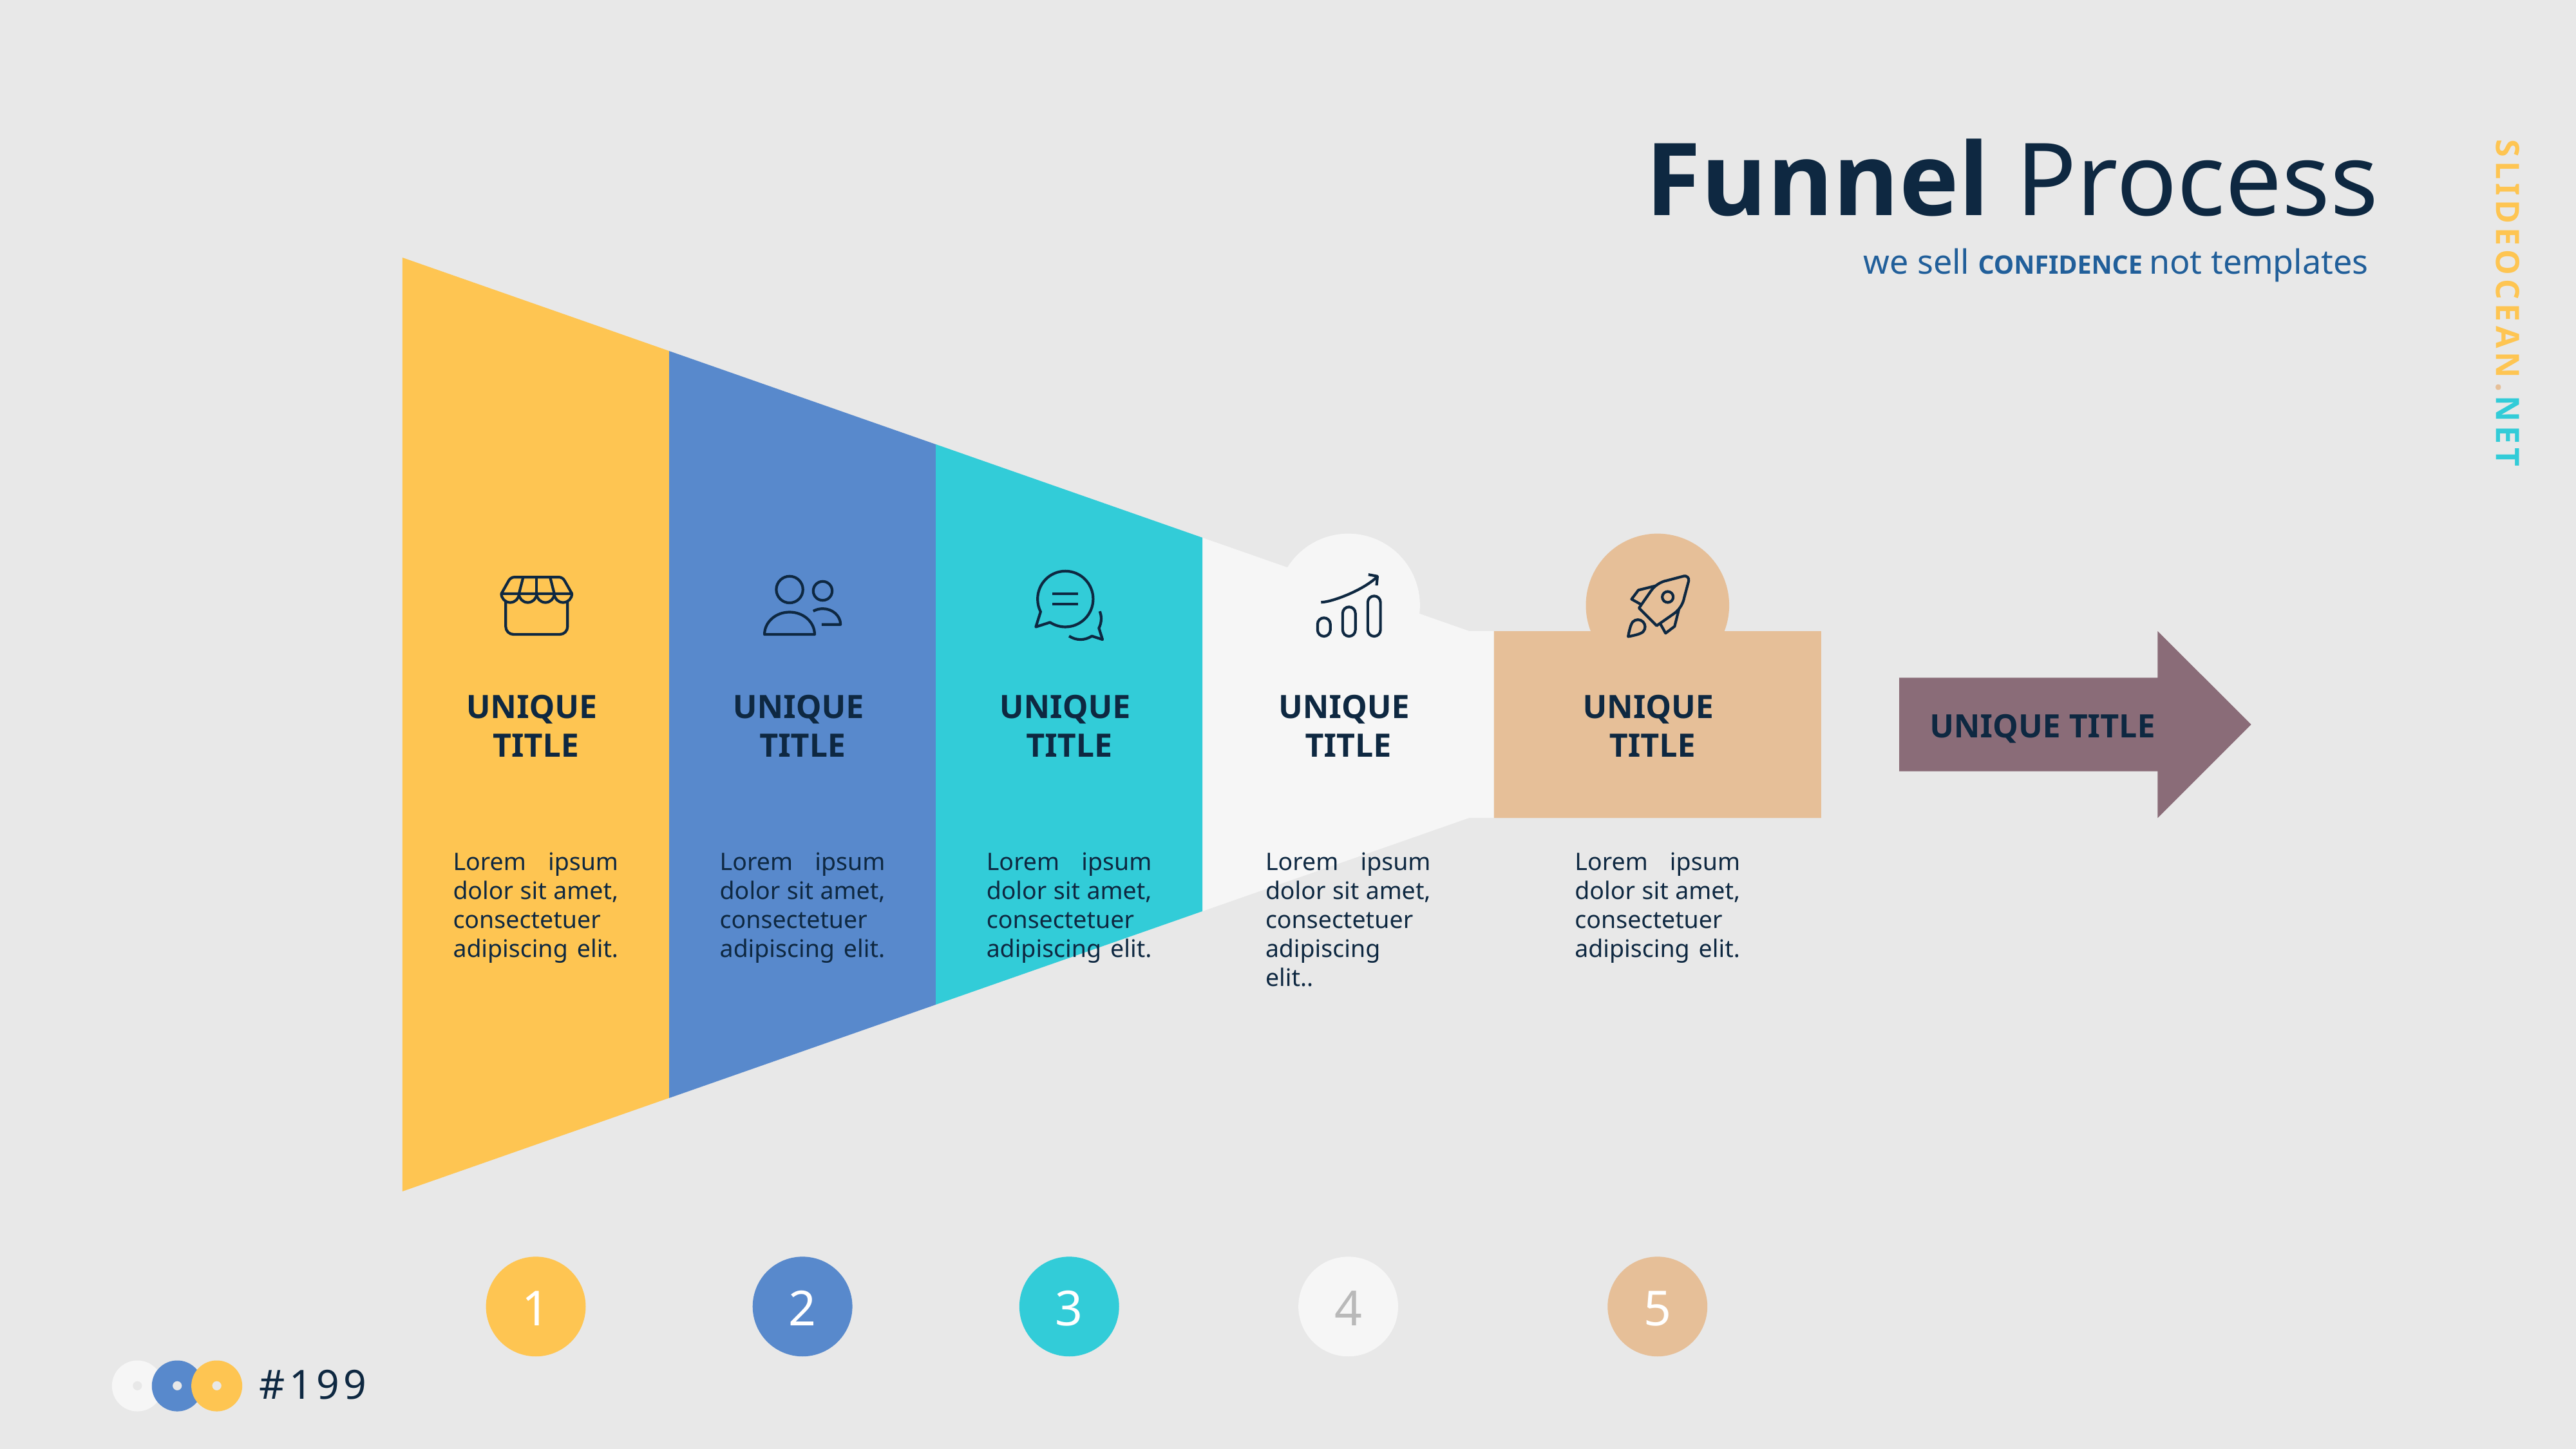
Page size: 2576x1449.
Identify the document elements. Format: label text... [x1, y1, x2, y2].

text_box 2 [752, 1255, 854, 1358]
text_box [401, 256, 670, 1193]
text_box [1628, 620, 1645, 637]
text_box 4 [1297, 1255, 1399, 1358]
text_box Lorem ipsum dolor sit amet, consectetuer adipiscing elit. [710, 841, 895, 967]
text_box 3 [1018, 1255, 1121, 1358]
text_box [1321, 574, 1378, 603]
text_box [764, 612, 815, 635]
text_box [730, 533, 876, 678]
text_box [1493, 630, 1823, 819]
text_box [1367, 596, 1381, 637]
text_box [1069, 611, 1103, 640]
text_box [1631, 576, 1689, 634]
text_box UNIQUE TITLE [1256, 681, 1441, 768]
text_box Lorem ipsum dolor sit amet, consectetuer adipiscing elit. [443, 841, 629, 967]
text_box 1 [485, 1255, 587, 1358]
text_box [996, 533, 1142, 678]
text_box Lorem ipsum dolor sit amet, consectetuer adipiscing elit. [1565, 841, 1750, 967]
text_box [1036, 571, 1094, 627]
text_box UNIQUE TITLE [443, 681, 629, 768]
text_box [1342, 607, 1356, 637]
text_box [1317, 618, 1331, 637]
text_box Lorem ipsum dolor sit amet, consectetuer adipiscing elit.. [1256, 841, 1441, 996]
text_box [463, 533, 609, 678]
text_box UNIQUE TITLE [1556, 681, 1741, 768]
text_box [813, 581, 833, 601]
text_box [1275, 533, 1421, 678]
text_box UNIQUE TITLE [977, 681, 1162, 768]
text_box Lorem ipsum dolor sit amet, consectetuer adipiscing elit. [977, 841, 1162, 967]
text_box we sell CONFIDENCE not templates [1853, 241, 2378, 285]
text_box 5 [1606, 1255, 1709, 1358]
text_box [501, 577, 573, 635]
text_box [670, 350, 934, 1099]
text_box #199 [259, 1359, 402, 1408]
text_box [1584, 533, 1730, 678]
text_box UNIQUE TITLE [1908, 700, 2177, 749]
text_box [934, 442, 1201, 1007]
text_box [813, 609, 841, 625]
text_box [776, 576, 803, 603]
text_box [1201, 536, 1495, 913]
text_box UNIQUE TITLE [710, 681, 895, 768]
text_box [1898, 629, 2253, 820]
text_box Funnel Process [1636, 110, 2389, 241]
